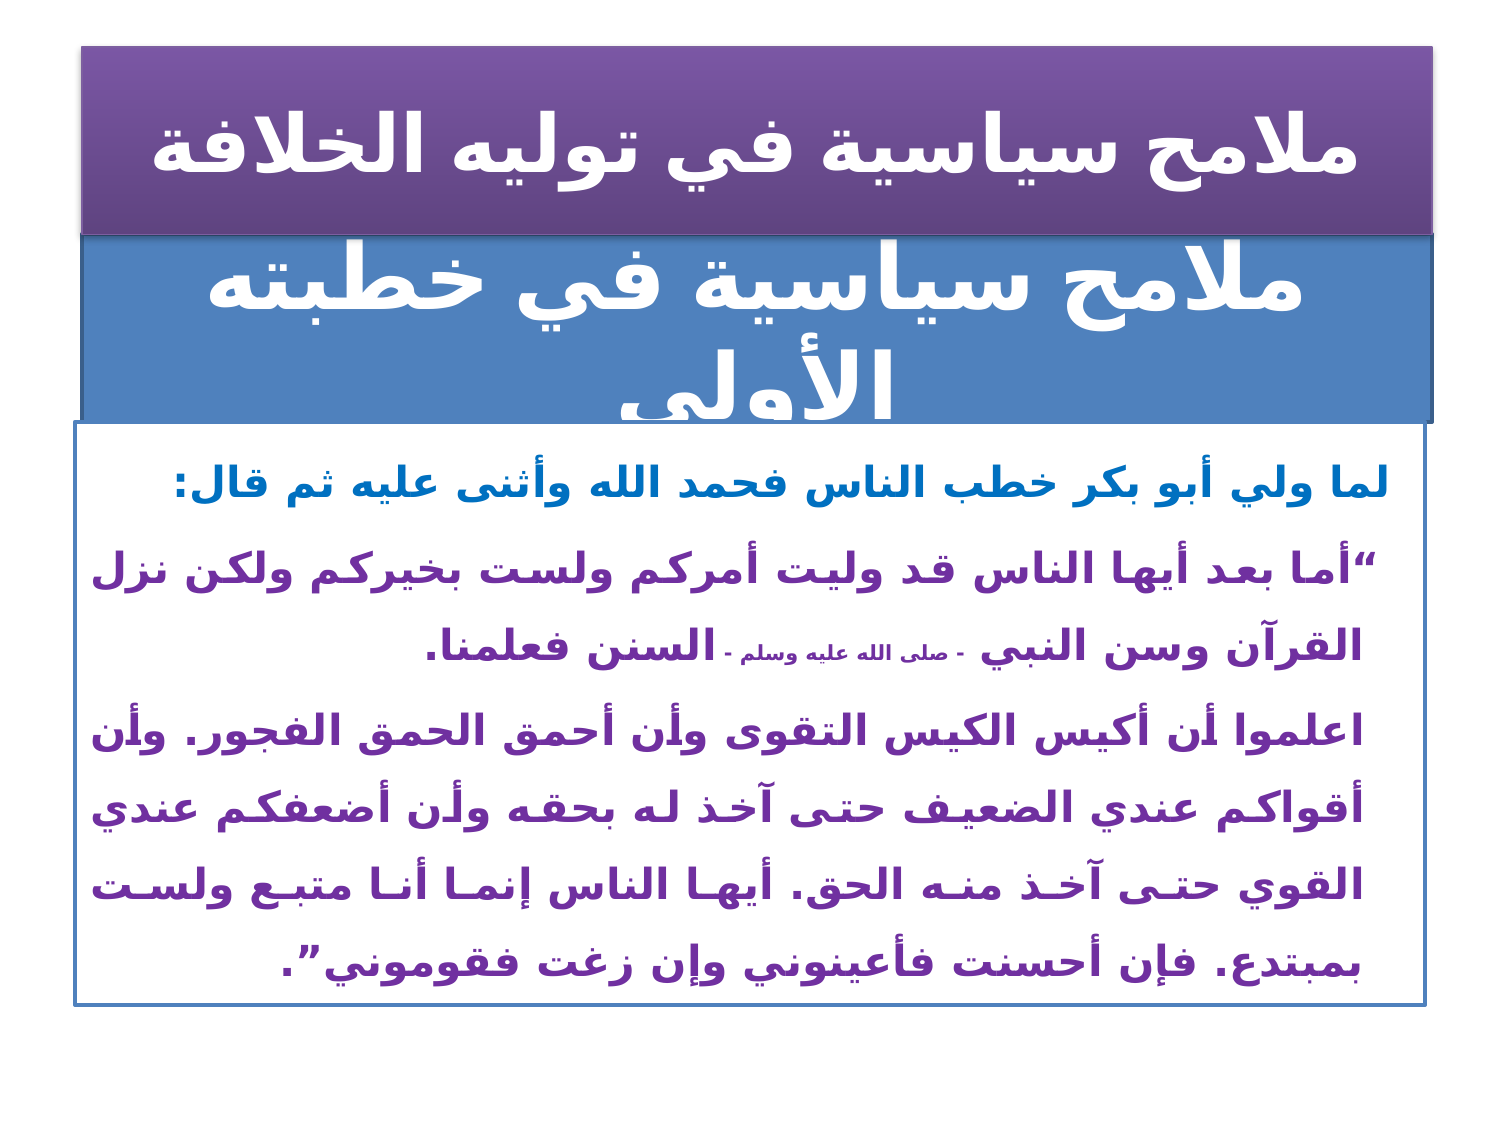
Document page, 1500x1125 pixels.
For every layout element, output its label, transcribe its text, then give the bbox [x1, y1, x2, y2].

title ملامح سياسية في خطبته الأولى [80, 242, 1434, 424]
text_box ملامح سياسية في توليه الخلافة [81, 46, 1433, 235]
list لما ولي أبو بكر خطب الناس فحمد الله وأثنى عليه ثم قال: “أما بعد أيها الناس قد وليت أمركم ولست بخيركم ولكن نزل القرآن وسن النبي - صلى الله عليه وسلم - السنن فعلمنا. اعلموا أن أكيس الكيس التقوى وأن أحمق الحمق الفجور. وأن أقواكم عندي الضعيف حتى آخذ له بحقه وأن أضعفكم عندي القوي حتى آخذ منه الحق. أيها الناس إنما أنا متبع ولست بمبتدع. فإن أحسنت فأعينوني وإن زغت فقوموني”. [73, 420, 1427, 1007]
